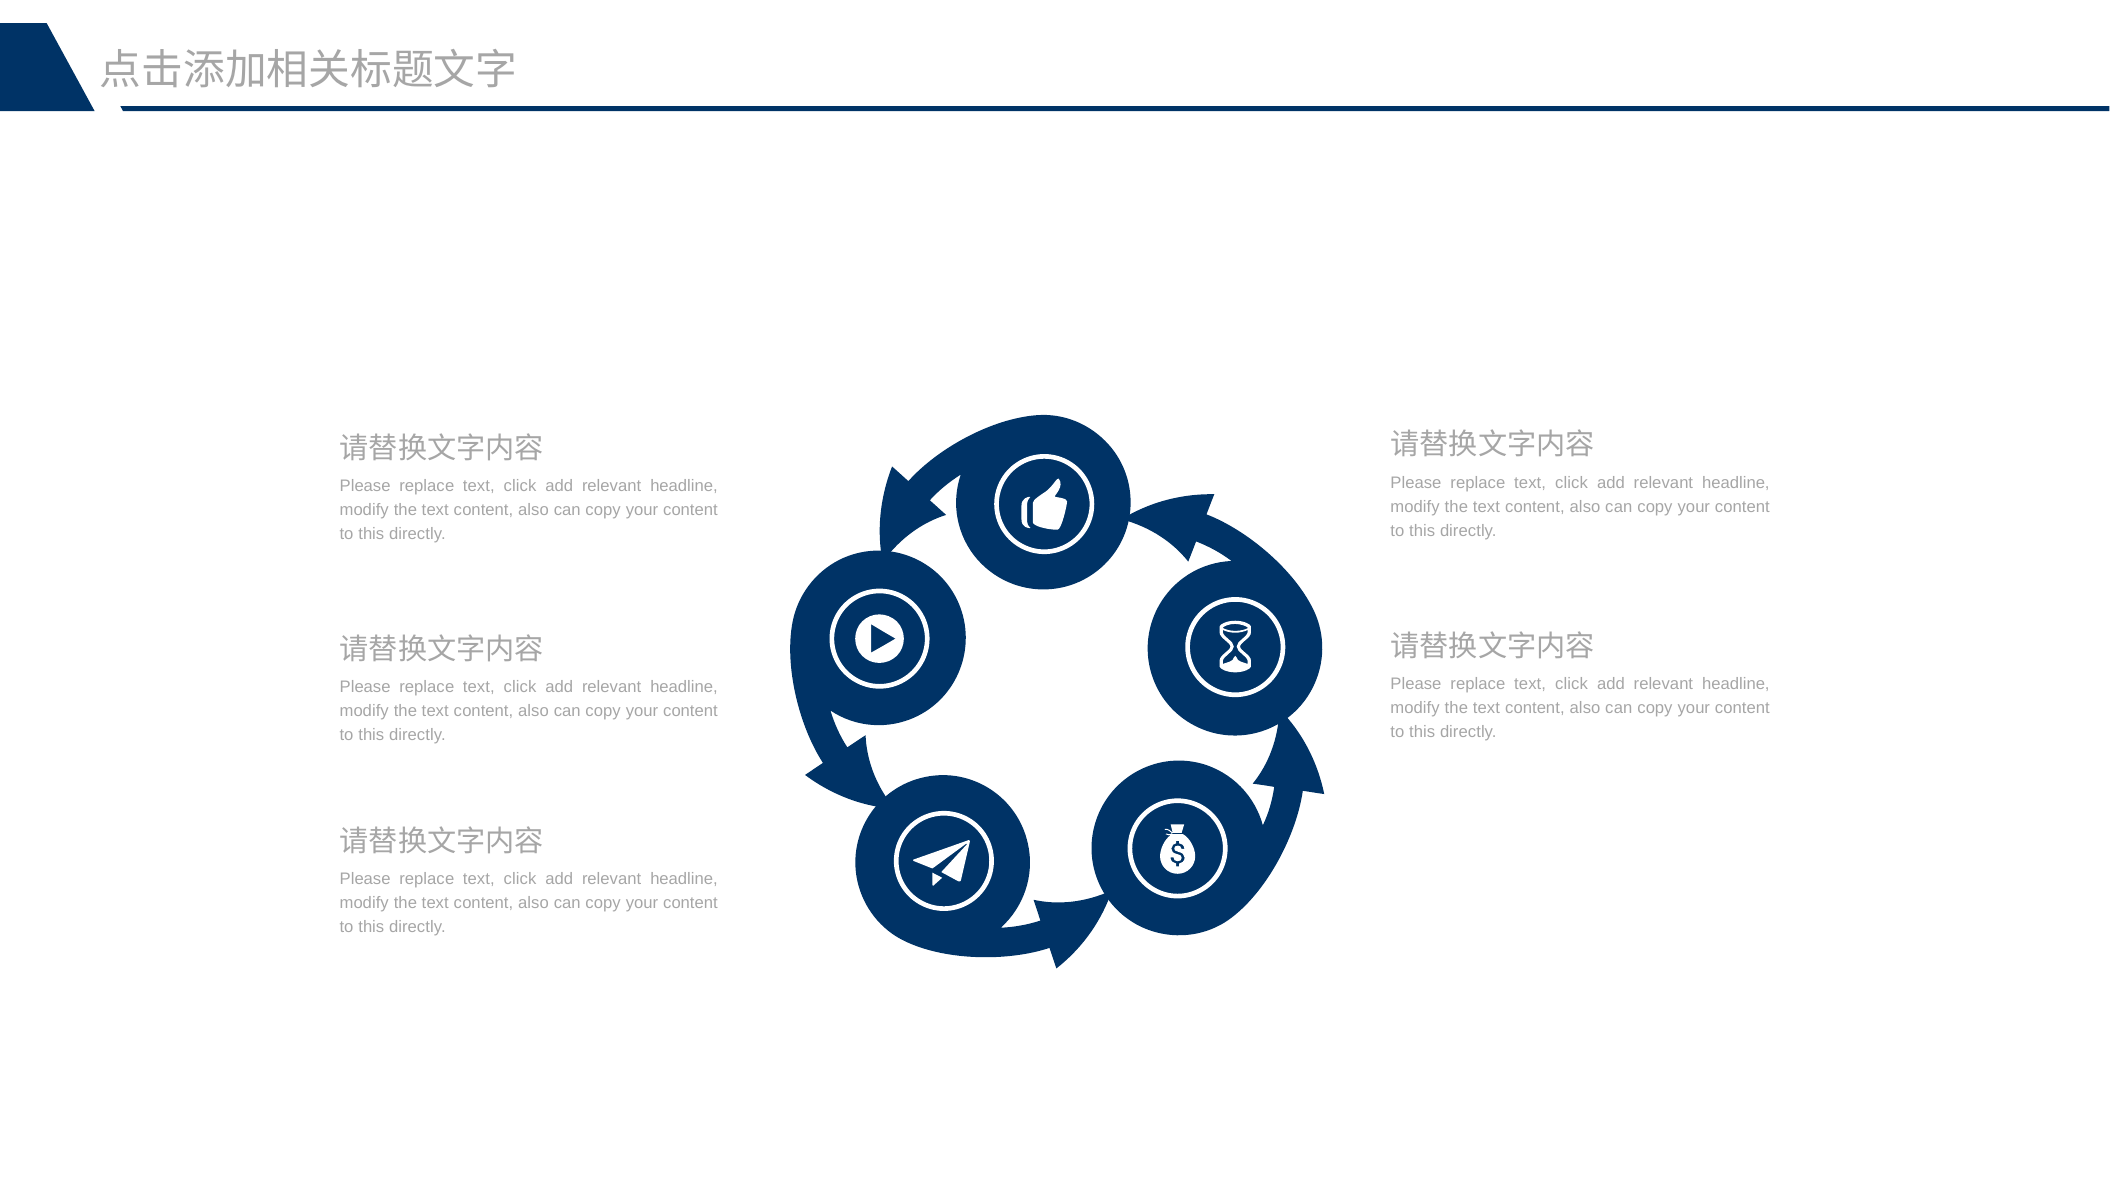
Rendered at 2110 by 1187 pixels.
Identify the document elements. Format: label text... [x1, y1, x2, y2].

text_box 点击添加相关标题文字 [99, 42, 603, 93]
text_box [1082, 709, 1325, 940]
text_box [783, 538, 979, 809]
text_box 请替换文字内容 [339, 422, 674, 464]
text_box Please replace text, click add relevant headline, modify the text content, also can copy your content to this directly. [339, 672, 719, 745]
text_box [847, 766, 1113, 969]
text_box Please replace text, click add relevant headline, modify the text content, also can copy your content to this directly. [339, 863, 719, 936]
text_box 请替换文字内容 [339, 623, 674, 666]
text_box [0, 22, 97, 113]
text_box 请替换文字内容 [1390, 620, 1726, 662]
text_box [118, 104, 2110, 113]
text_box Please replace text, click add relevant headline, modify the text content, also can copy your content to this directly. [1390, 467, 1771, 540]
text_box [1121, 493, 1326, 748]
text_box Please replace text, click add relevant headline, modify the text content, also can copy your content to this directly. [1390, 668, 1771, 741]
text_box 请替换文字内容 [1390, 418, 1726, 461]
text_box Please replace text, click add relevant headline, modify the text content, also can copy your content to this directly. [339, 470, 719, 543]
text_box 请替换文字内容 [339, 814, 674, 857]
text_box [876, 413, 1141, 600]
